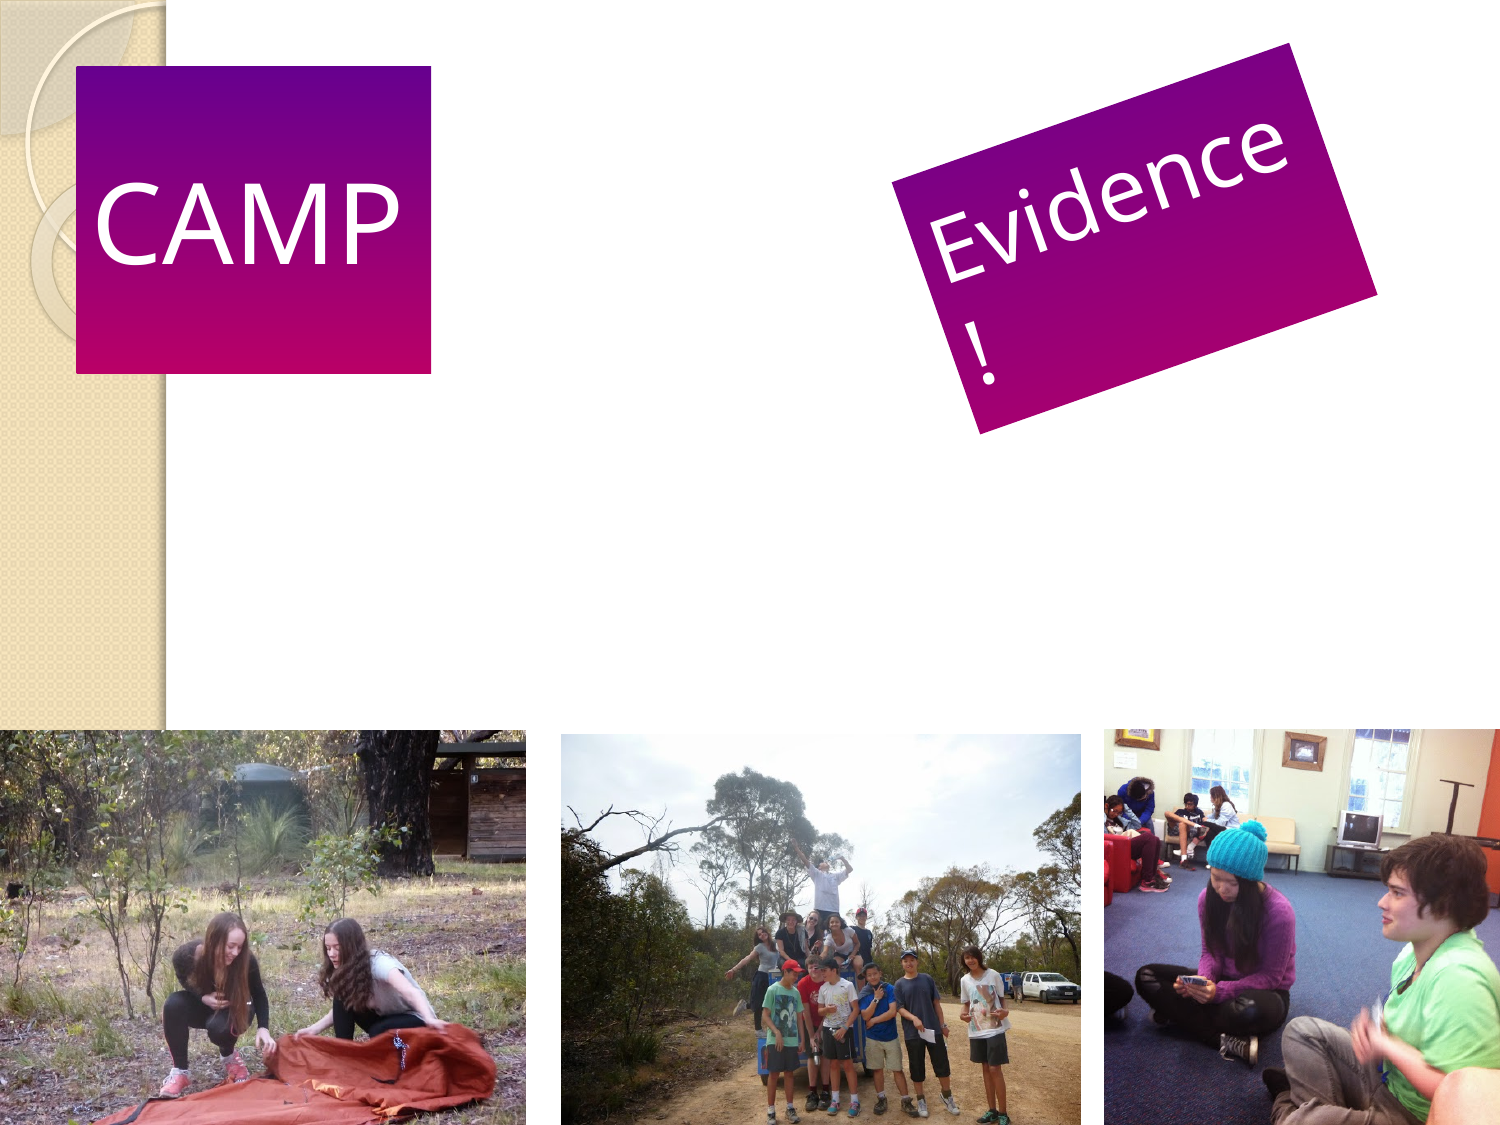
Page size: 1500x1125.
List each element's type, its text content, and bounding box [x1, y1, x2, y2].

text_box CAMP [76, 66, 432, 374]
picture [560, 734, 1081, 1125]
picture [1104, 729, 1500, 1125]
picture [0, 730, 526, 1125]
text_box Evidence! [891, 42, 1378, 435]
